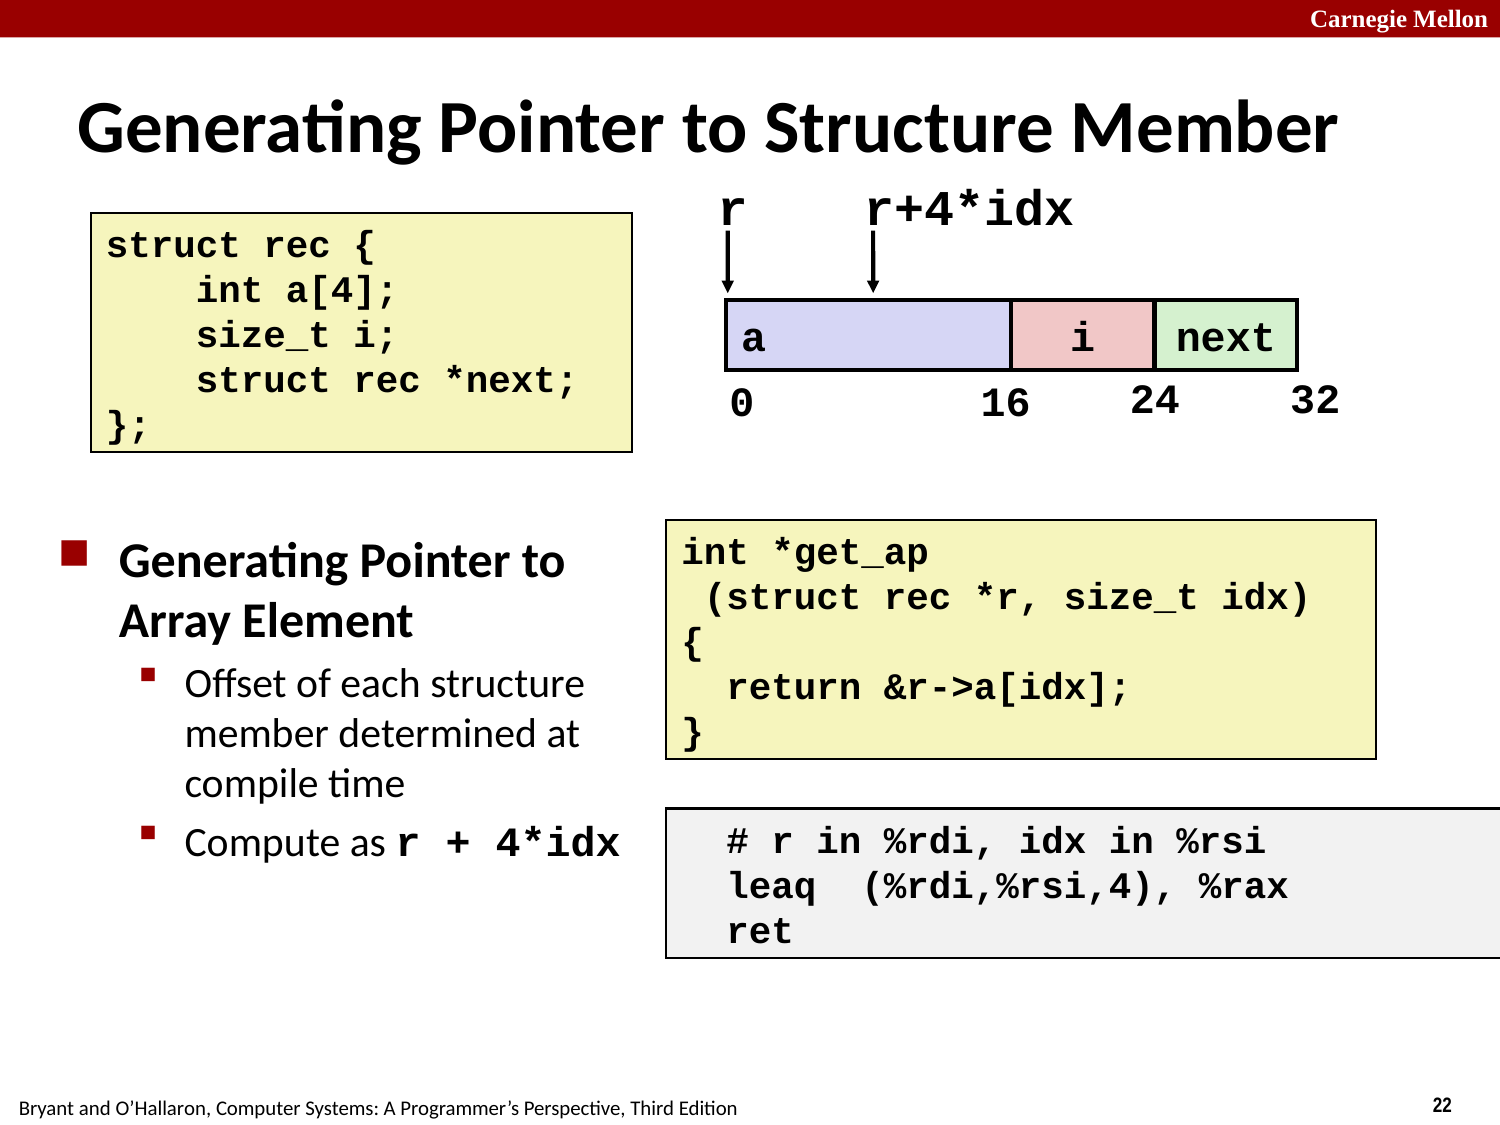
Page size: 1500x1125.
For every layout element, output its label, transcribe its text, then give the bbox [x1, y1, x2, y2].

list Generating Pointer to Array Element Offset of each structure member determined at compile time Compute as r + 4*idx [47, 519, 692, 991]
title Generating Pointer to Structure Member [62, 74, 1426, 170]
text_box # r in %rdi, idx in %rsi leaq (%rdi,%rsi,4), %rax ret [692, 808, 1500, 958]
text_box struct rec { int a[4]; size_t i; struct rec *next; }; [91, 212, 632, 453]
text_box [702, 167, 1356, 433]
text_box int *get_ap (struct rec *r, size_t idx) { return &r->a[idx]; } [692, 519, 1377, 760]
